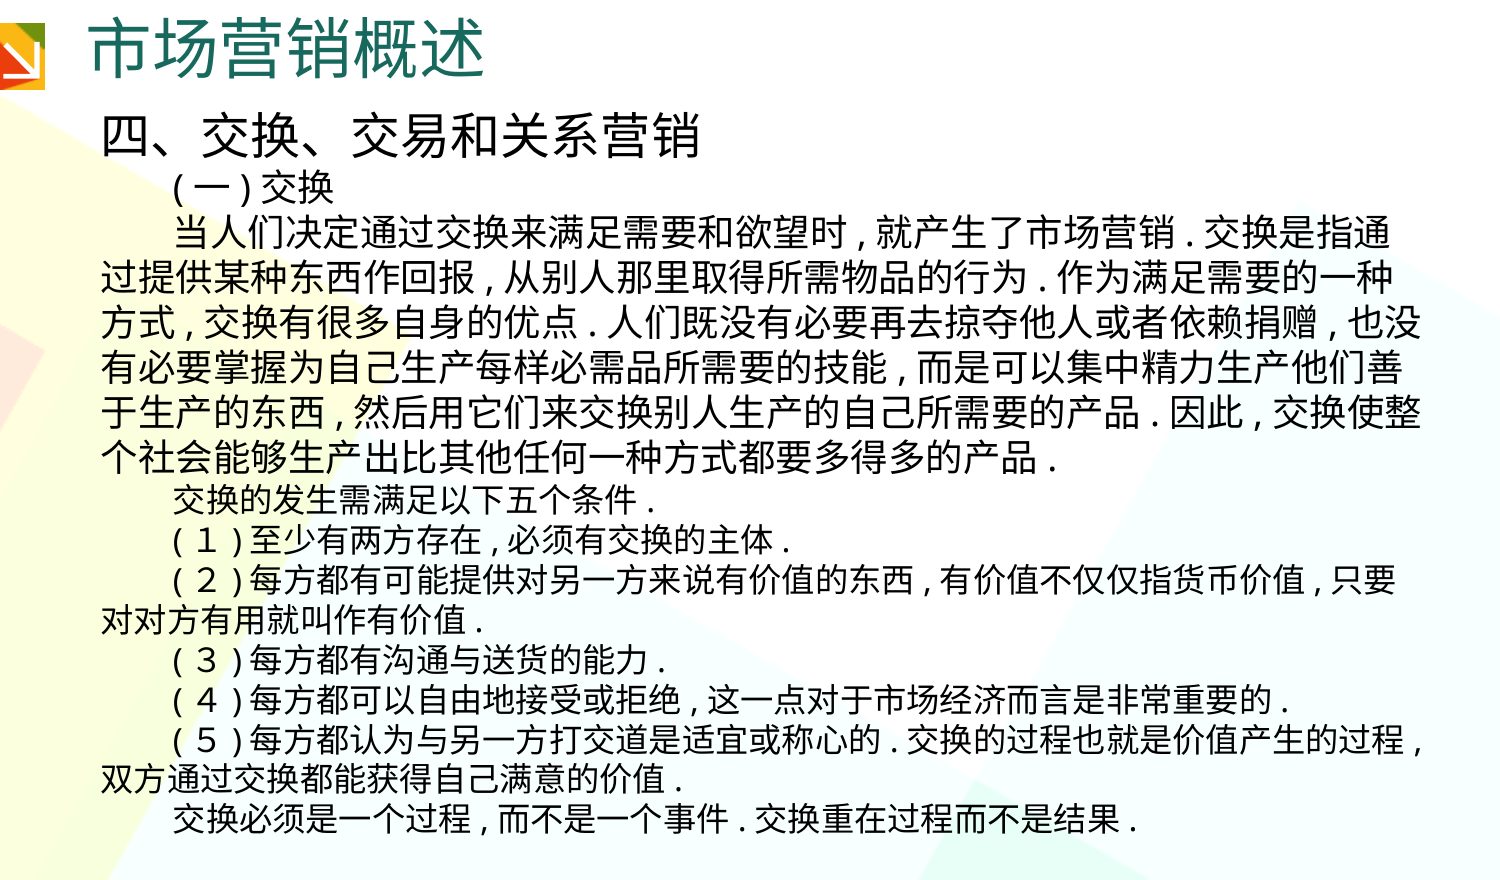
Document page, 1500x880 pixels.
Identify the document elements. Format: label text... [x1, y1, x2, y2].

text_box 四、交换、交易和关系营销 (一)交换 当人们决定通过交换来满足需要和欲望时,就产生了市场营销.交换是指通过提供某种东西作回报,从别人那里取得所需物品的行为.作为满足需要的一种方式,交换有很多自身的优点.人们既没有必要再去掠夺他人或者依赖捐赠,也没有必要掌握为自己生产每样必需品所需要的技能,而是可以集中精力生产他们善于生产的东西,然后用它们来交换别人生产的自己所需要的产品.因此,交换使整个社会能够生产出比其他任何一种方式都要多得多的产品. 交换的发生需满足以下五个条件. (１)至少有两方存在,必须有交换的主体. (２)每方都有可能提供对另一方来说有价值的东西,有价值不仅仅指货币价值,只要对对方有用就叫作有价值. (３)每方都有沟通与送货的能力. (４)每方都可以自由地接受或拒绝,这一点对于市场经济而言是非常重要的. (５)每方都认为与另一方打交道是适宜或称心的.交换的过程也就是价值产生的过程,双方通过交换都能获得自己满意的价值. 交换必须是一个过程,而不是一个事件.交换重在过程而不是结果. [86, 96, 1439, 846]
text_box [0, 23, 45, 90]
text_box 市场营销概述 [70, 0, 501, 95]
